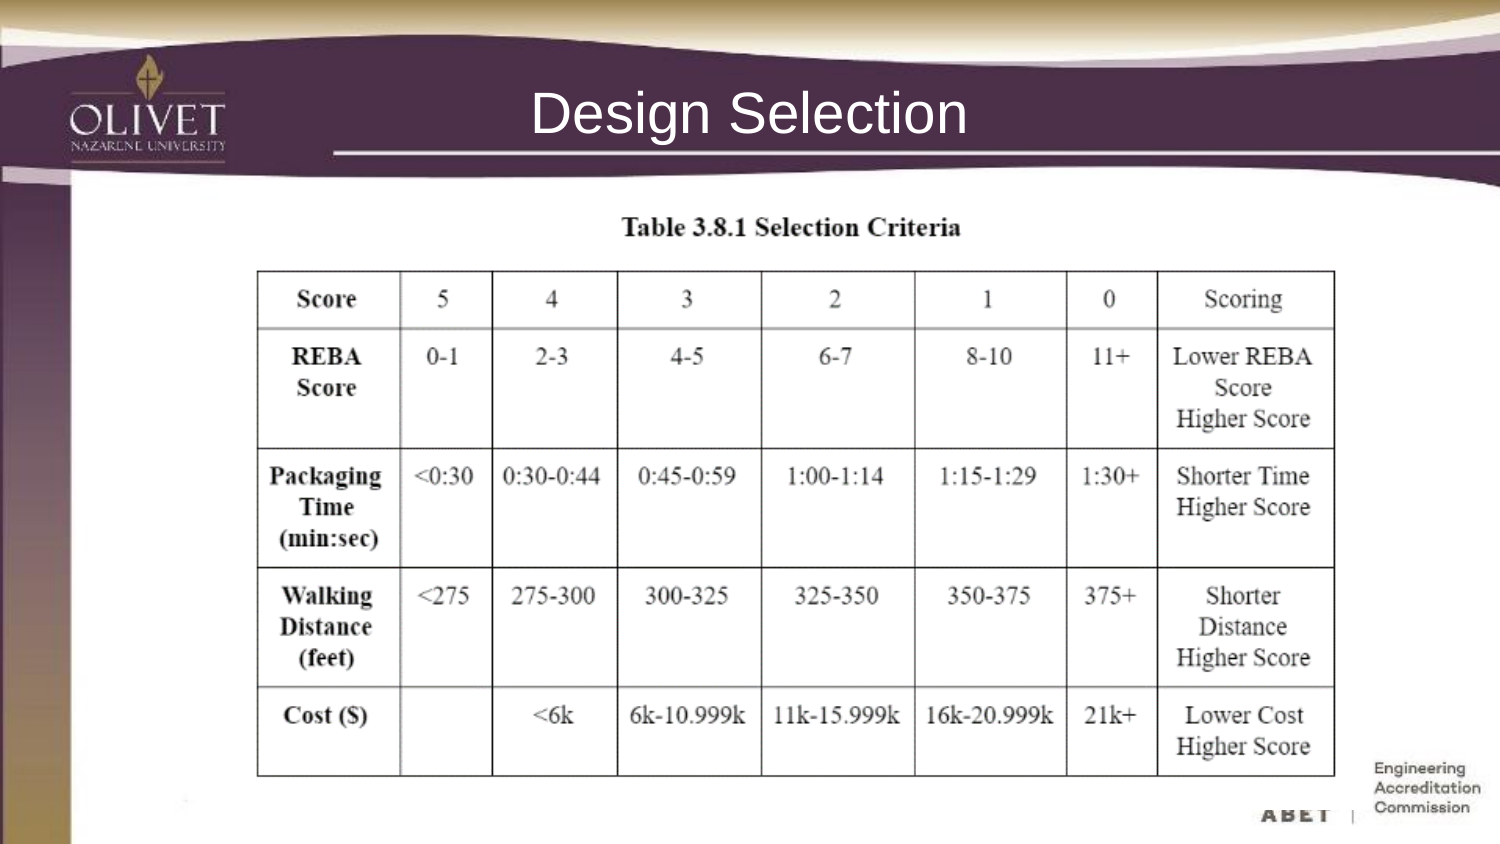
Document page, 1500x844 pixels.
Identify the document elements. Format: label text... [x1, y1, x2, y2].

title Design Selection [51, 60, 1449, 155]
picture [0, 0, 1500, 844]
